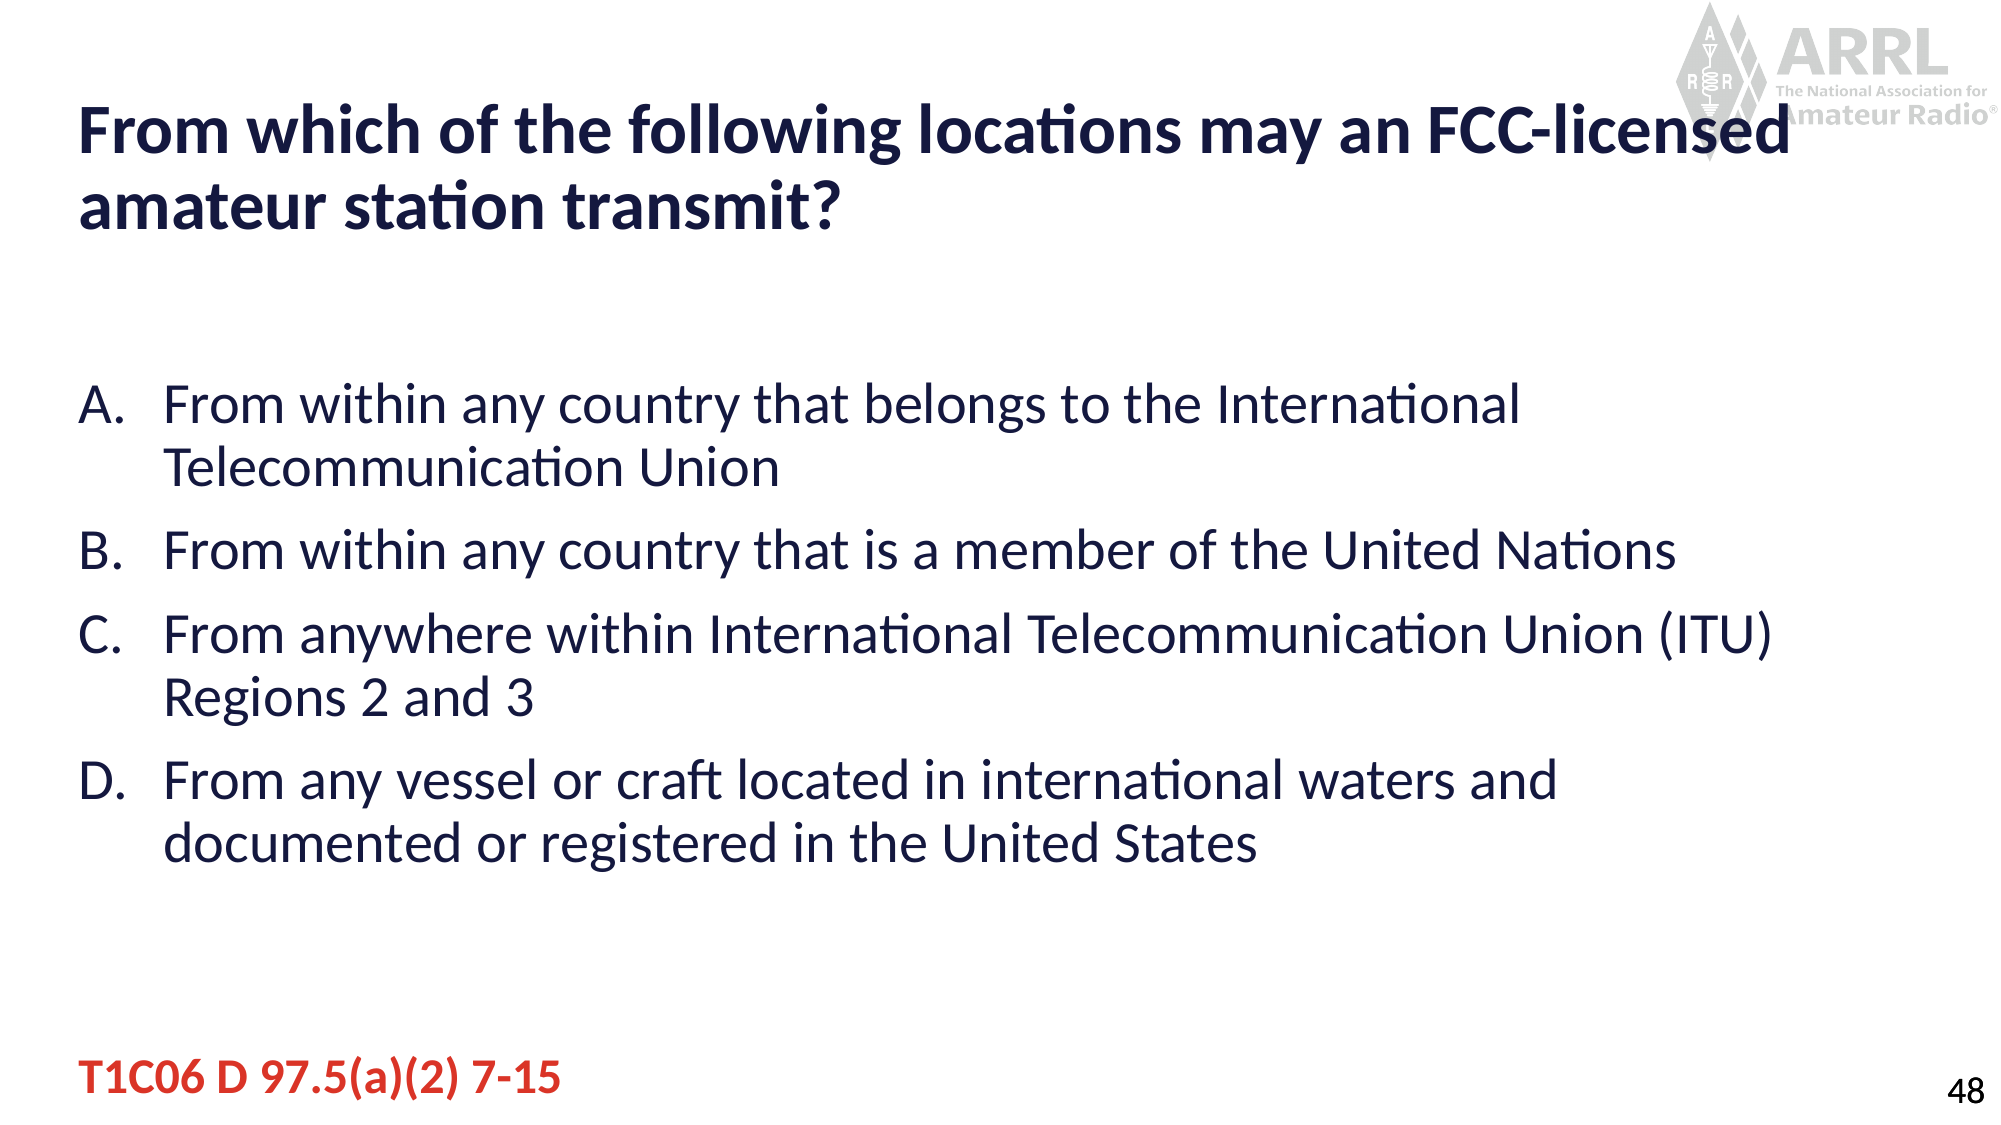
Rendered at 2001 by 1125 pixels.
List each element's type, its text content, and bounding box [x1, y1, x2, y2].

picture [1674, 0, 2000, 164]
list From within any country that belongs to the International Telecommunication Union From within any country that is a member of the United Nations From anywhere within International Telecommunication Union (ITU) Regions 2 and 3 From any vessel or craft located in international waters and documented or registered in the United States [63, 365, 1863, 989]
text_box T1C06 D 97.5(a)(2) 7-15 [63, 1036, 921, 1112]
title From which of the following locations may an FCC-licensed amateur station transmit? [63, 59, 1863, 278]
